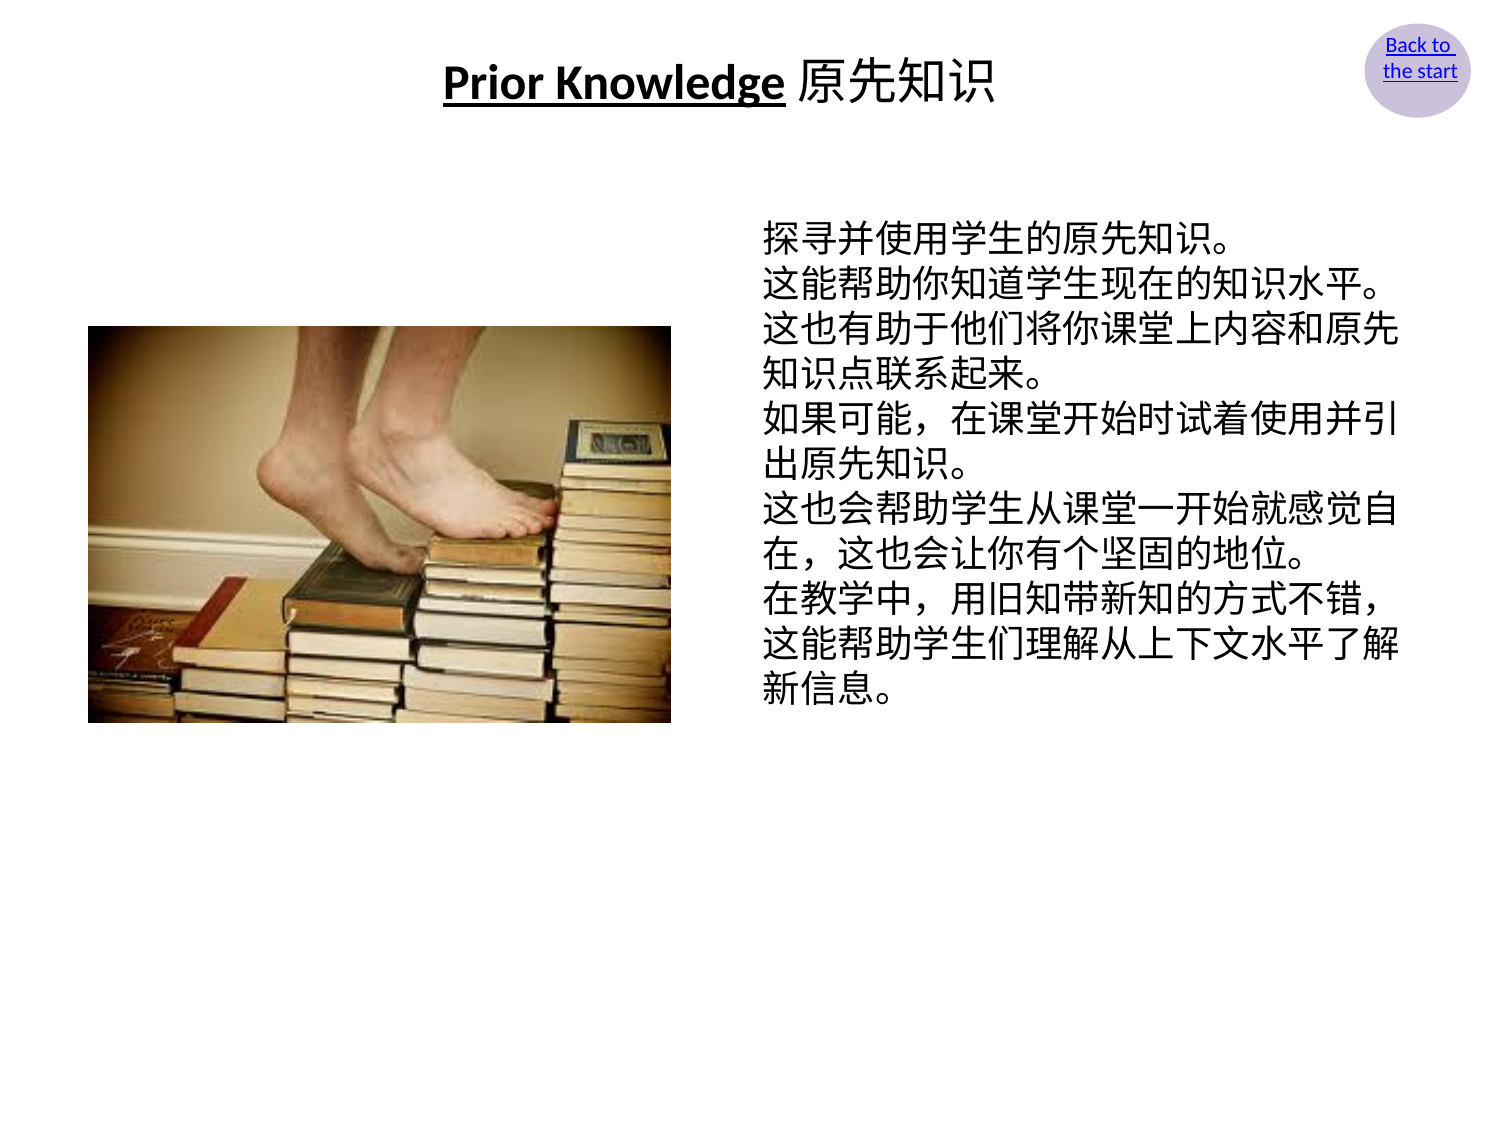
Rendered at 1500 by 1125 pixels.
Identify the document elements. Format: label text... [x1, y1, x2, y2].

text_box Back to the start [1359, 23, 1483, 91]
picture [88, 325, 671, 723]
text_box [1367, 91, 1468, 120]
text_box Prior Knowledge原先知识 [218, 42, 1223, 178]
text_box 探寻并使用学生的原先知识。 这能帮助你知道学生现在的知识水平。这也有助于他们将你课堂上内容和原先知识点联系起来。 如果可能，在课堂开始时试着使用并引出原先知识。 这也会帮助学生从课堂一开始就感觉自在，这也会让你有个坚固的地位。 在教学中，用旧知带新知的方式不错，这能帮助学生们理解从上下文水平了解新信息。 [747, 208, 1433, 763]
